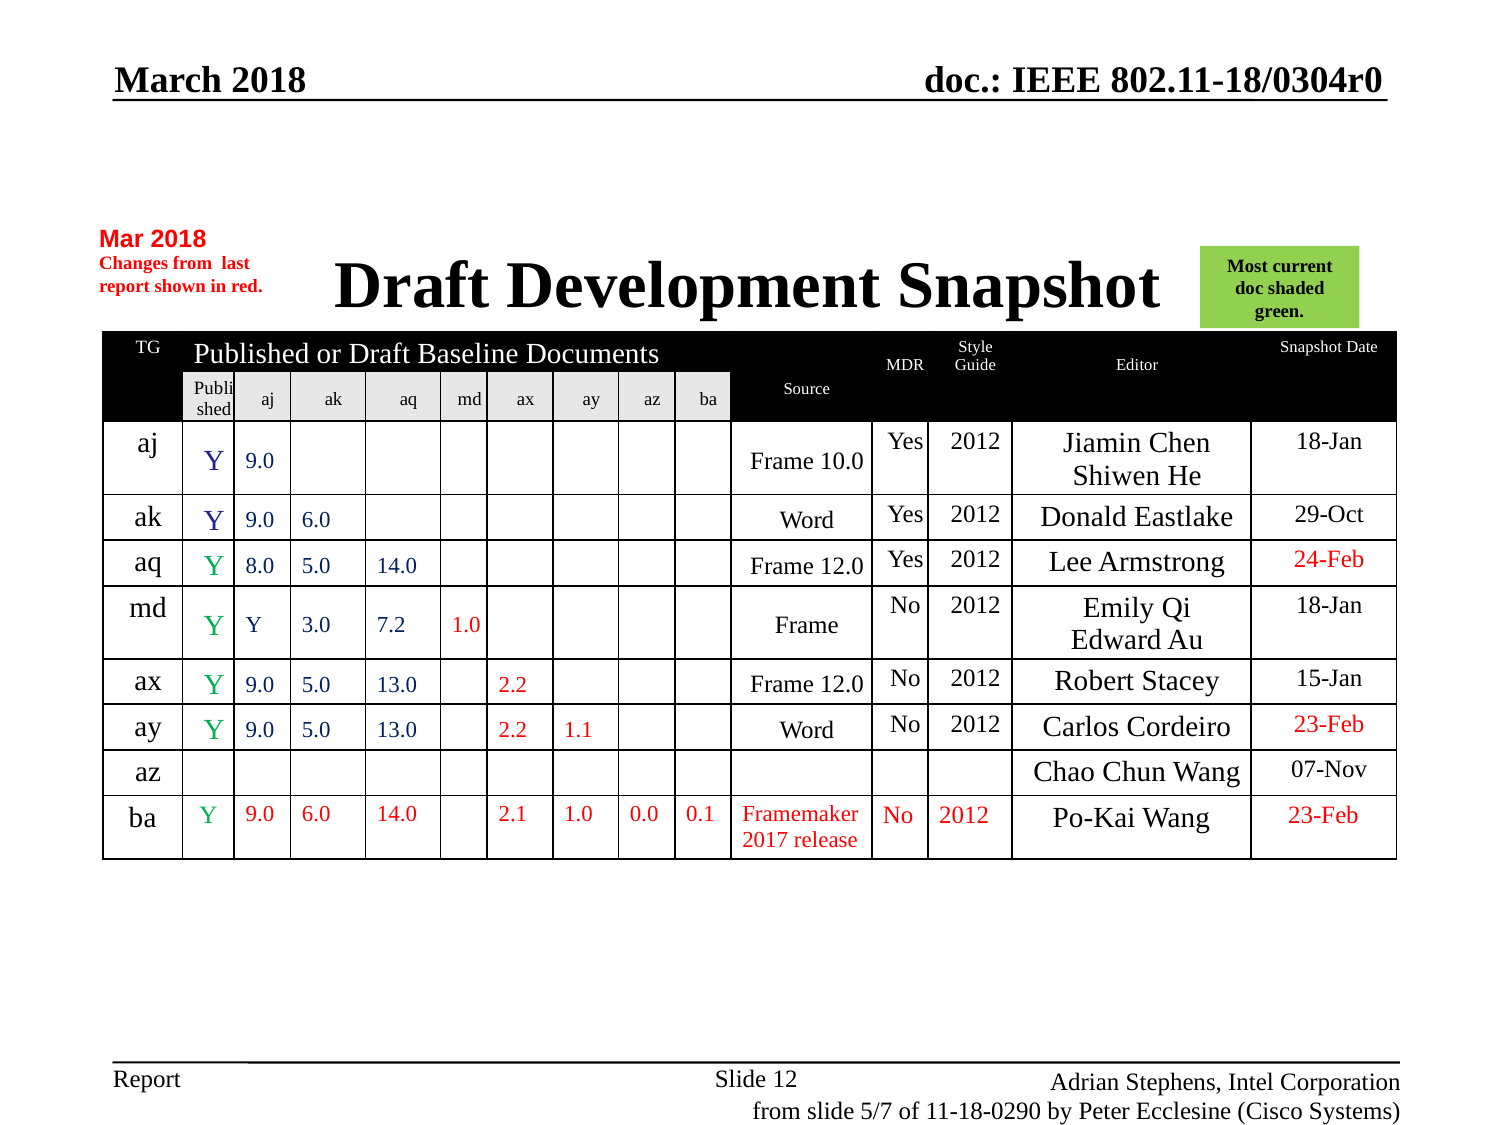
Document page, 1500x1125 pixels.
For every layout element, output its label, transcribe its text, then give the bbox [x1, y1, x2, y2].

table_cell No [873, 796, 927, 858]
table_cell [619, 495, 674, 539]
table_cell 2012 [929, 541, 1011, 585]
footer Adrian Stephens, Intel Corporation [878, 1064, 1402, 1087]
table_cell aj [235, 372, 290, 420]
table_cell [488, 422, 552, 494]
table_cell 14.0 [366, 541, 440, 585]
table_cell [441, 660, 486, 703]
table_cell 18-Jan [1252, 587, 1396, 658]
table_cell 2.2 [488, 705, 552, 749]
table_cell Chao Chun Wang [1013, 751, 1250, 795]
table_cell 1.0 [554, 796, 618, 858]
table_cell No [873, 660, 927, 703]
table_cell 13.0 [366, 660, 440, 703]
slide_number Slide 12 [711, 1061, 801, 1093]
table_cell Frame 10.0 [732, 422, 871, 494]
table_cell 07-Nov [1252, 751, 1396, 795]
table_cell [676, 751, 730, 795]
table_cell [619, 422, 674, 494]
table_cell [291, 751, 365, 795]
title Draft Development Snapshot [110, 214, 1386, 331]
table_cell Word [732, 495, 871, 539]
table_cell [619, 587, 674, 658]
table_header Style Guide [929, 332, 1011, 420]
table_cell 15-Jan [1252, 660, 1396, 703]
table_cell Lee Armstrong [1013, 541, 1250, 585]
table_cell Yes [873, 541, 927, 585]
table_cell Y [183, 541, 233, 585]
table_cell [366, 751, 440, 795]
table_cell Word [732, 705, 871, 749]
table_cell 14.0 [366, 796, 440, 858]
text_box Changes from last report shown in red. [84, 243, 291, 304]
table_cell Framemaker 2017 release [732, 796, 871, 858]
table_cell 9.0 [235, 796, 290, 858]
table_cell ax [104, 660, 182, 703]
table_cell ay [554, 372, 618, 420]
table_cell [183, 751, 233, 795]
table_cell [929, 751, 1011, 795]
table_cell [554, 541, 618, 585]
table_cell aq [366, 372, 440, 420]
table_cell md [441, 372, 486, 420]
table_cell 2.1 [488, 796, 552, 858]
text_box from slide 5/7 of 11-18-0290 by Peter Ecclesine (Cisco Systems) [343, 1087, 1417, 1125]
table_cell 2012 [929, 705, 1011, 749]
table_cell 5.0 [291, 660, 365, 703]
table_cell 13.0 [366, 705, 440, 749]
table_cell Emily Qi Edward Au [1013, 587, 1250, 658]
table_cell [488, 541, 552, 585]
table_cell Po-Kai Wang [1013, 796, 1250, 858]
table_cell Y [183, 587, 233, 658]
table_cell 2.2 [488, 660, 552, 703]
table_cell [676, 587, 730, 658]
table_cell 0.0 [619, 796, 674, 858]
table_cell Jiamin Chen Shiwen He [1013, 422, 1250, 494]
table_cell [488, 495, 552, 539]
table_cell Yes [873, 422, 927, 494]
table_cell ba [104, 796, 182, 858]
text_box Most current doc shaded green. [1200, 245, 1360, 329]
table_cell Yes [873, 495, 927, 539]
table_cell ak [104, 495, 182, 539]
table_cell [554, 751, 618, 795]
table_cell Donald Eastlake [1013, 495, 1250, 539]
table_cell No [873, 587, 927, 658]
table_cell [676, 705, 730, 749]
table_header TG [104, 332, 182, 420]
table_cell 24-Feb [1252, 541, 1396, 585]
table_cell Frame 12.0 [732, 660, 871, 703]
table_cell Y [183, 705, 233, 749]
table_cell [366, 422, 440, 494]
table_cell [441, 751, 486, 795]
table_cell [291, 422, 365, 494]
table_cell [441, 495, 486, 539]
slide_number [114, 54, 374, 101]
table_cell ba [676, 372, 730, 420]
table_cell [554, 495, 618, 539]
table_cell 18-Jan [1252, 422, 1396, 494]
table_cell 9.0 [235, 660, 290, 703]
table_cell [554, 660, 618, 703]
table_cell No [873, 705, 927, 749]
table_header Snapshot Date [1252, 332, 1396, 420]
table_cell [619, 541, 674, 585]
table_cell [488, 587, 552, 658]
table_cell Y [183, 422, 233, 494]
table_cell [441, 705, 486, 749]
table_cell Y [183, 660, 233, 703]
table_cell 6.0 [291, 796, 365, 858]
table_cell [676, 660, 730, 703]
table_cell ak [291, 372, 365, 420]
table_cell [619, 751, 674, 795]
table_cell [676, 495, 730, 539]
table_cell Robert Stacey [1013, 660, 1250, 703]
table_header MDR [873, 332, 927, 420]
table_cell 0.1 [676, 796, 730, 858]
table_cell [619, 705, 674, 749]
table_cell 9.0 [235, 495, 290, 539]
table_cell [554, 422, 618, 494]
table_header Published or Draft Baseline Documents [183, 332, 730, 370]
table_cell 1.1 [554, 705, 618, 749]
table_cell az [104, 751, 182, 795]
table_cell [235, 751, 290, 795]
table_cell 9.0 [235, 422, 290, 494]
table_cell Frame 12.0 [732, 541, 871, 585]
table_cell [732, 751, 871, 795]
table_cell 5.0 [291, 705, 365, 749]
table_cell [488, 751, 552, 795]
table_cell Published [183, 372, 233, 420]
table_cell 9.0 [235, 705, 290, 749]
table_cell [676, 541, 730, 585]
table_cell ay [104, 705, 182, 749]
table_cell 23-Feb [1252, 705, 1396, 749]
table_cell 2012 [929, 660, 1011, 703]
table_cell 29-Oct [1252, 495, 1396, 539]
table_cell 2012 [929, 796, 1011, 858]
table_header Editor [1013, 332, 1250, 420]
table_cell 2012 [929, 587, 1011, 658]
table_cell Y [183, 796, 233, 858]
table_cell 23-Feb [1252, 796, 1396, 858]
table_cell [441, 796, 486, 858]
table_cell md [104, 587, 182, 658]
table_cell Y [235, 587, 290, 658]
table_cell 1.0 [441, 587, 486, 658]
table_header Source [732, 332, 871, 420]
table_cell [366, 495, 440, 539]
table_cell [441, 422, 486, 494]
table_cell Frame [732, 587, 871, 658]
table_cell az [619, 372, 674, 420]
table_cell aq [104, 541, 182, 585]
table_cell 5.0 [291, 541, 365, 585]
table_cell aj [104, 422, 182, 494]
text_box Mar 2018 [84, 214, 235, 243]
table_cell Carlos Cordeiro [1013, 705, 1250, 749]
table_cell [554, 587, 618, 658]
table_cell 7.2 [366, 587, 440, 658]
table_cell 6.0 [291, 495, 365, 539]
table_cell 2012 [929, 495, 1011, 539]
table_cell [441, 541, 486, 585]
table_cell [873, 751, 927, 795]
table_cell 8.0 [235, 541, 290, 585]
table_cell Y [183, 495, 233, 539]
table_cell ax [488, 372, 552, 420]
table_cell [676, 422, 730, 494]
table_cell 3.0 [291, 587, 365, 658]
table_cell 2012 [929, 422, 1011, 494]
table_cell [619, 660, 674, 703]
